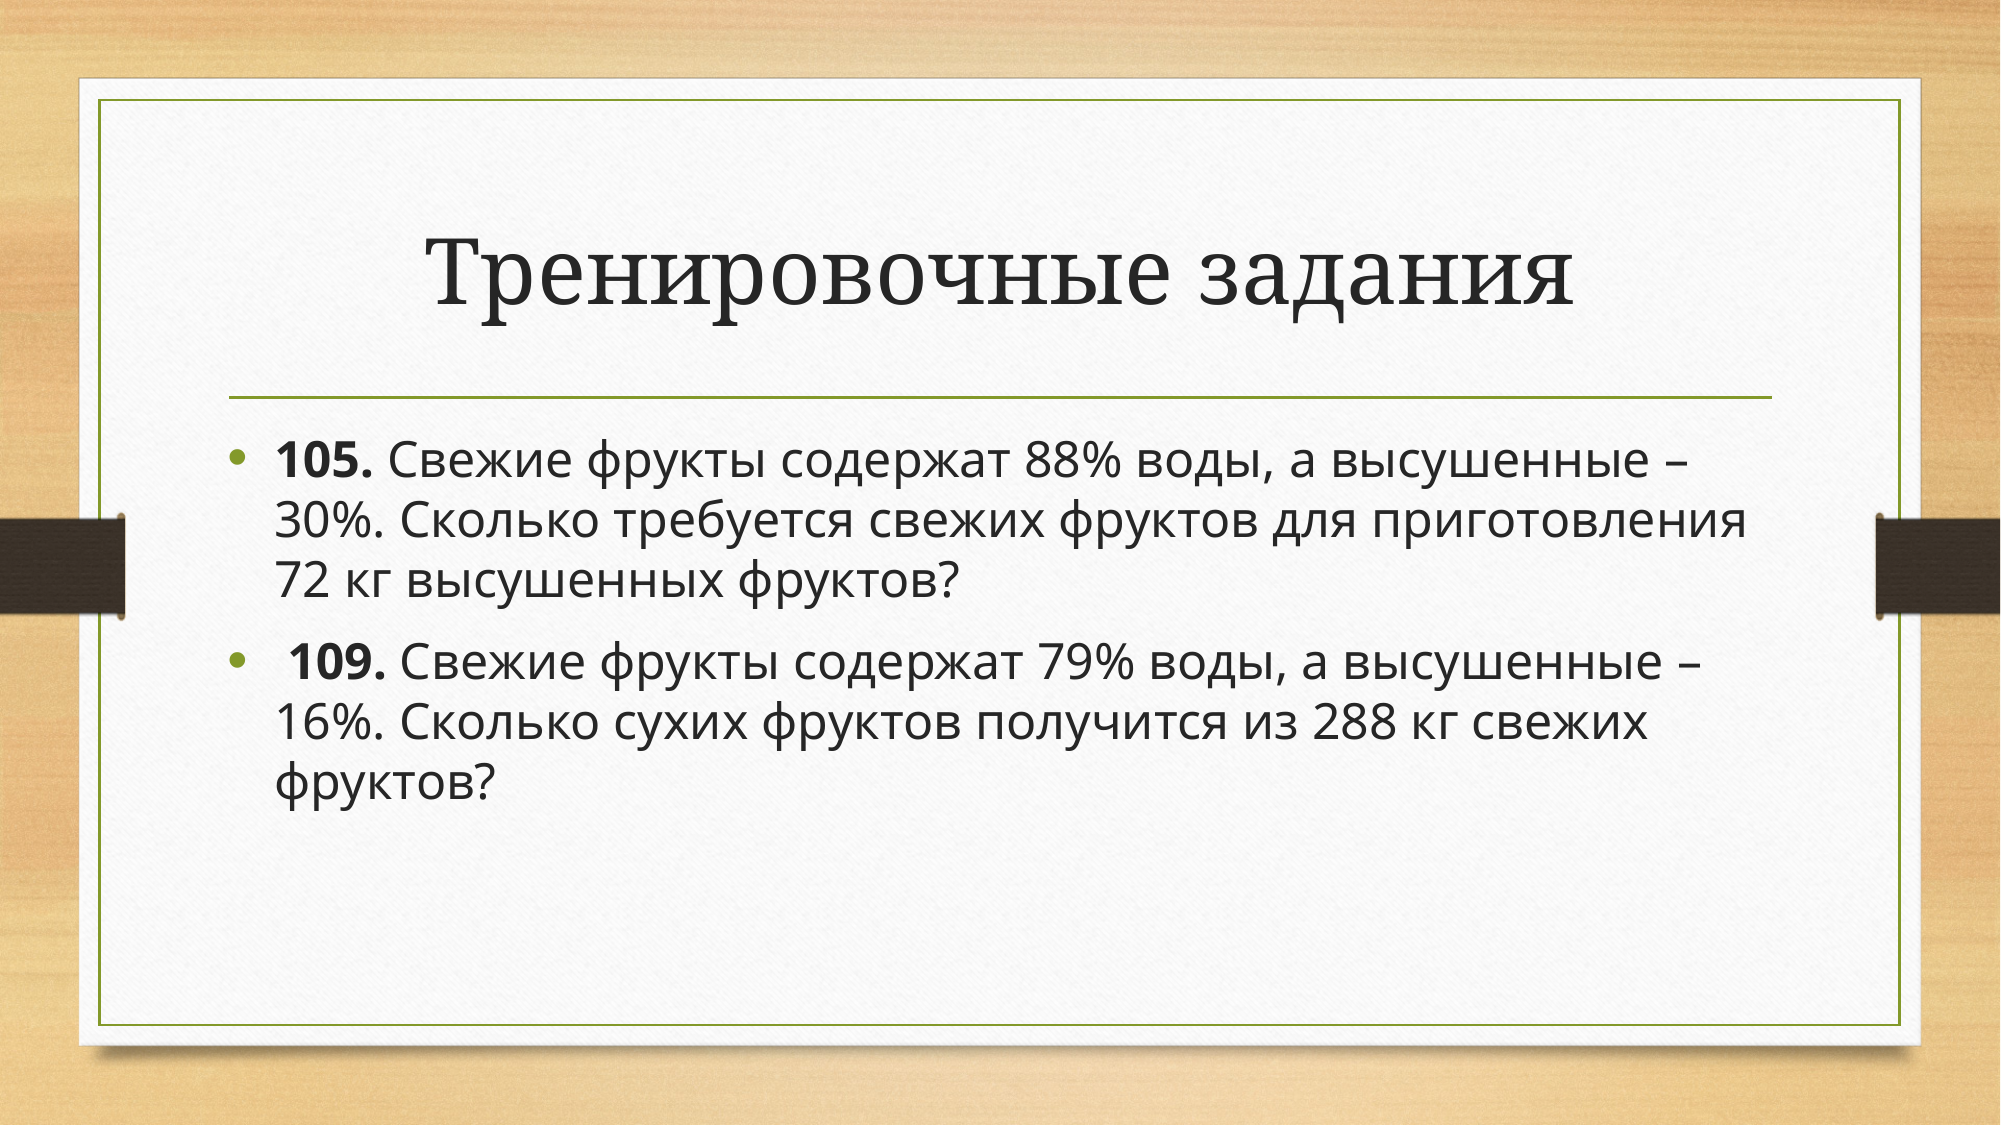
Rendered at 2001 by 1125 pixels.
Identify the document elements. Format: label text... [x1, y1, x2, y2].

title Тренировочные задания [212, 161, 1788, 375]
picture [0, 0, 2001, 1125]
list 105. Свежие фрукты содержат 88% воды, а высушенные – 30%. Сколько требуется свежих фруктов для приготовления 72 кг высушенных фруктов? 109. Свежие фрукты содержат 79% воды, а высушенные – 16%. Сколько сухих фруктов получится из 288 кг свежих фруктов? [212, 419, 1788, 964]
